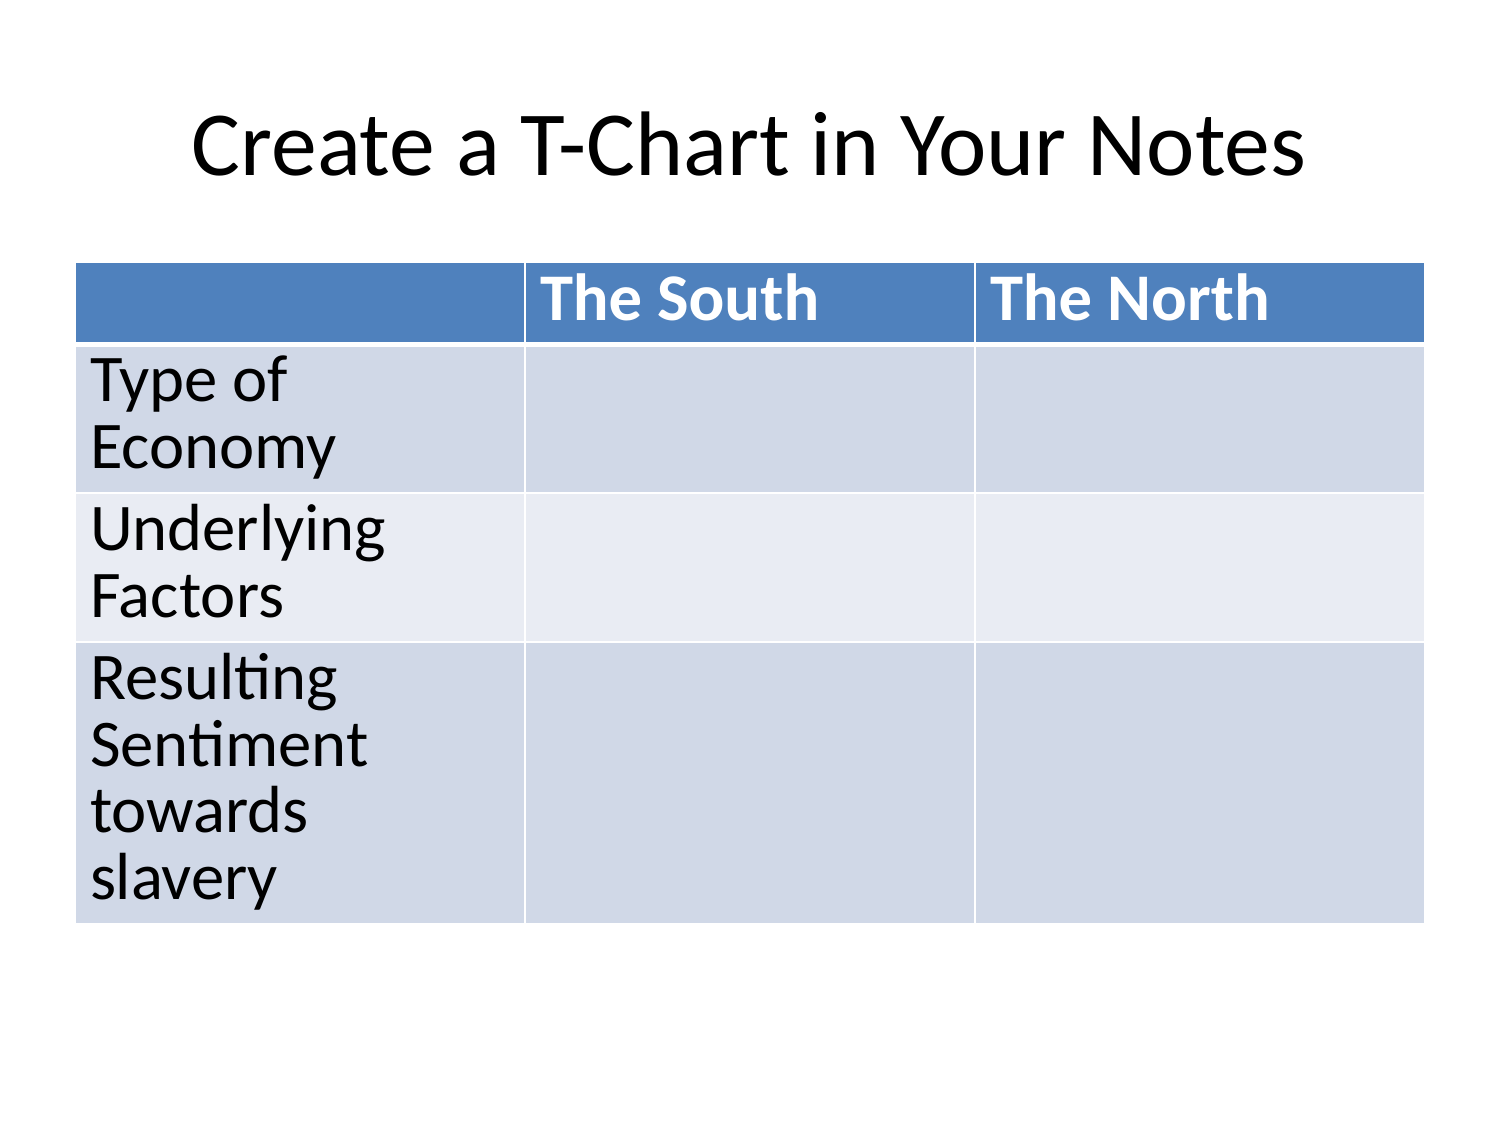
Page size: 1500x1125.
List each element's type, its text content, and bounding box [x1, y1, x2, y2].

table_cell Underlying Factors [76, 494, 524, 641]
table_cell [526, 494, 974, 641]
table_header The South [526, 263, 974, 342]
table_cell Type of Economy [76, 347, 524, 492]
table_cell [976, 494, 1424, 641]
table_cell [976, 347, 1424, 492]
table_cell Resulting Sentiment towards slavery [76, 643, 524, 923]
title Create a T-Chart in Your Notes [75, 45, 1425, 233]
table_header [76, 263, 524, 342]
table_cell [526, 643, 974, 923]
table_cell [526, 347, 974, 492]
table_cell [976, 643, 1424, 923]
table_header The North [976, 263, 1424, 342]
